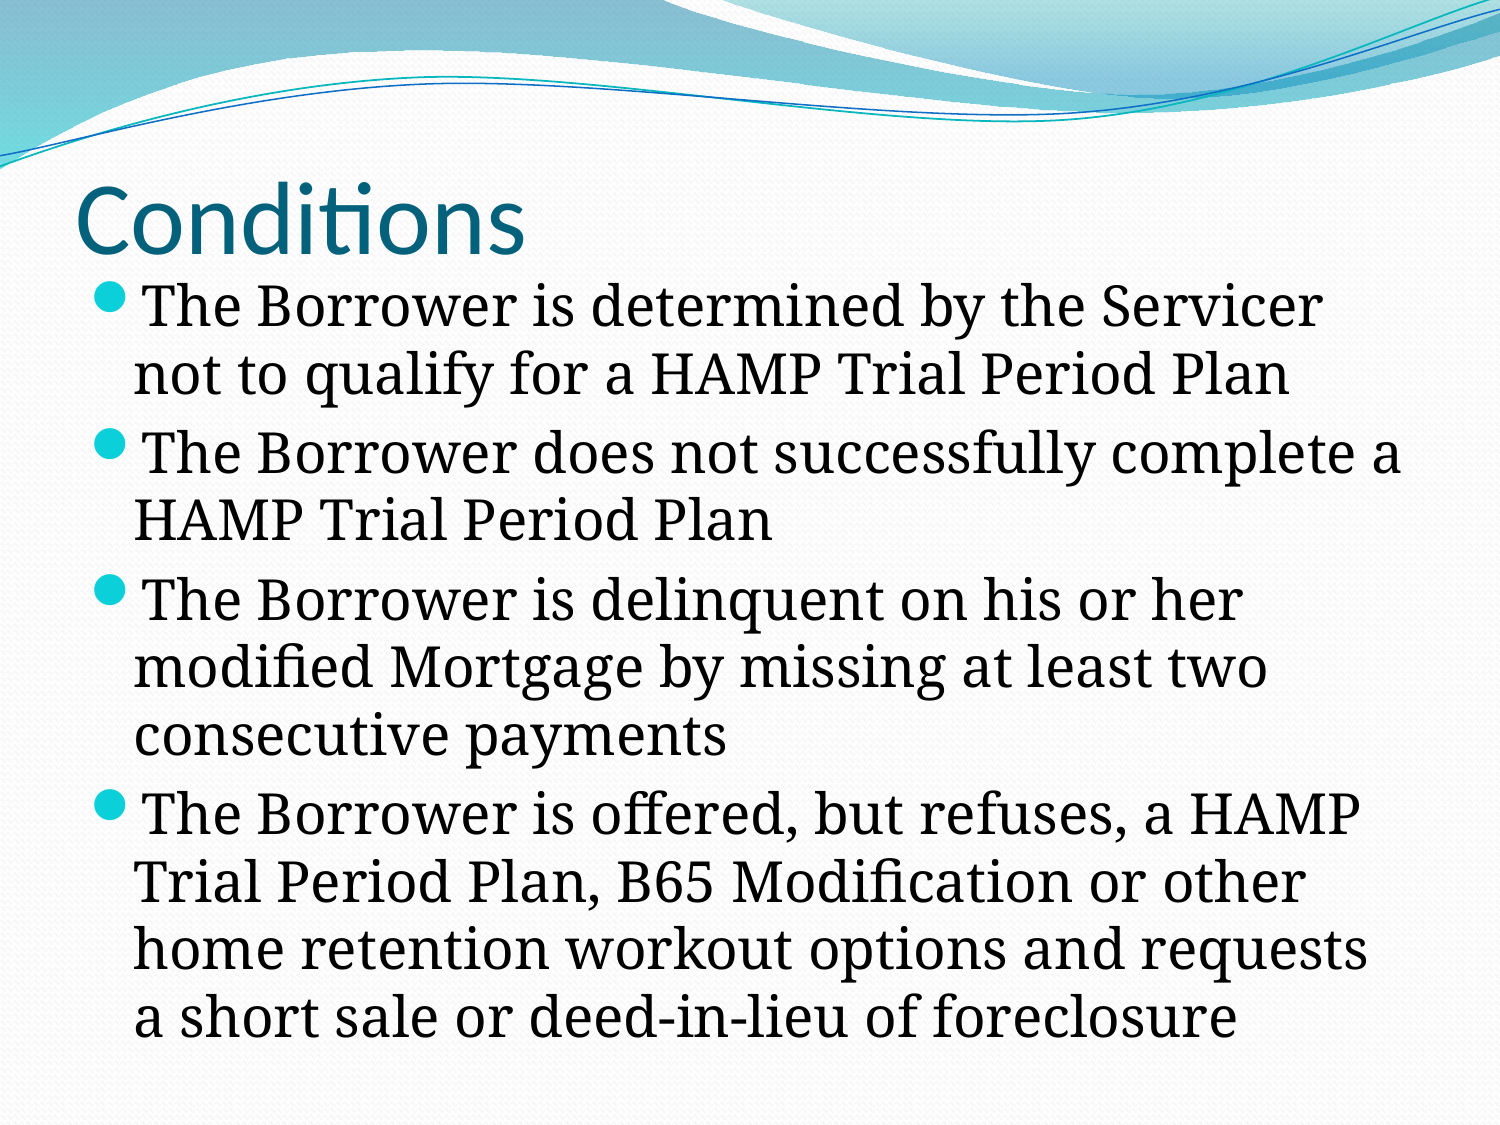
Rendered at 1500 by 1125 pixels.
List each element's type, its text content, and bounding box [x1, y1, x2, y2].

list The Borrower is determined by the Servicer not to qualify for a HAMP Trial Period Plan The Borrower does not successfully complete a HAMP Trial Period Plan The Borrower is delinquent on his or her modified Mortgage by missing at least two consecutive payments The Borrower is offered, but refuses, a HAMP Trial Period Plan, B65 Modification or other home retention workout options and requests a short sale or deed-in-lieu of foreclosure [75, 262, 1425, 1063]
title Conditions [75, 87, 1425, 262]
